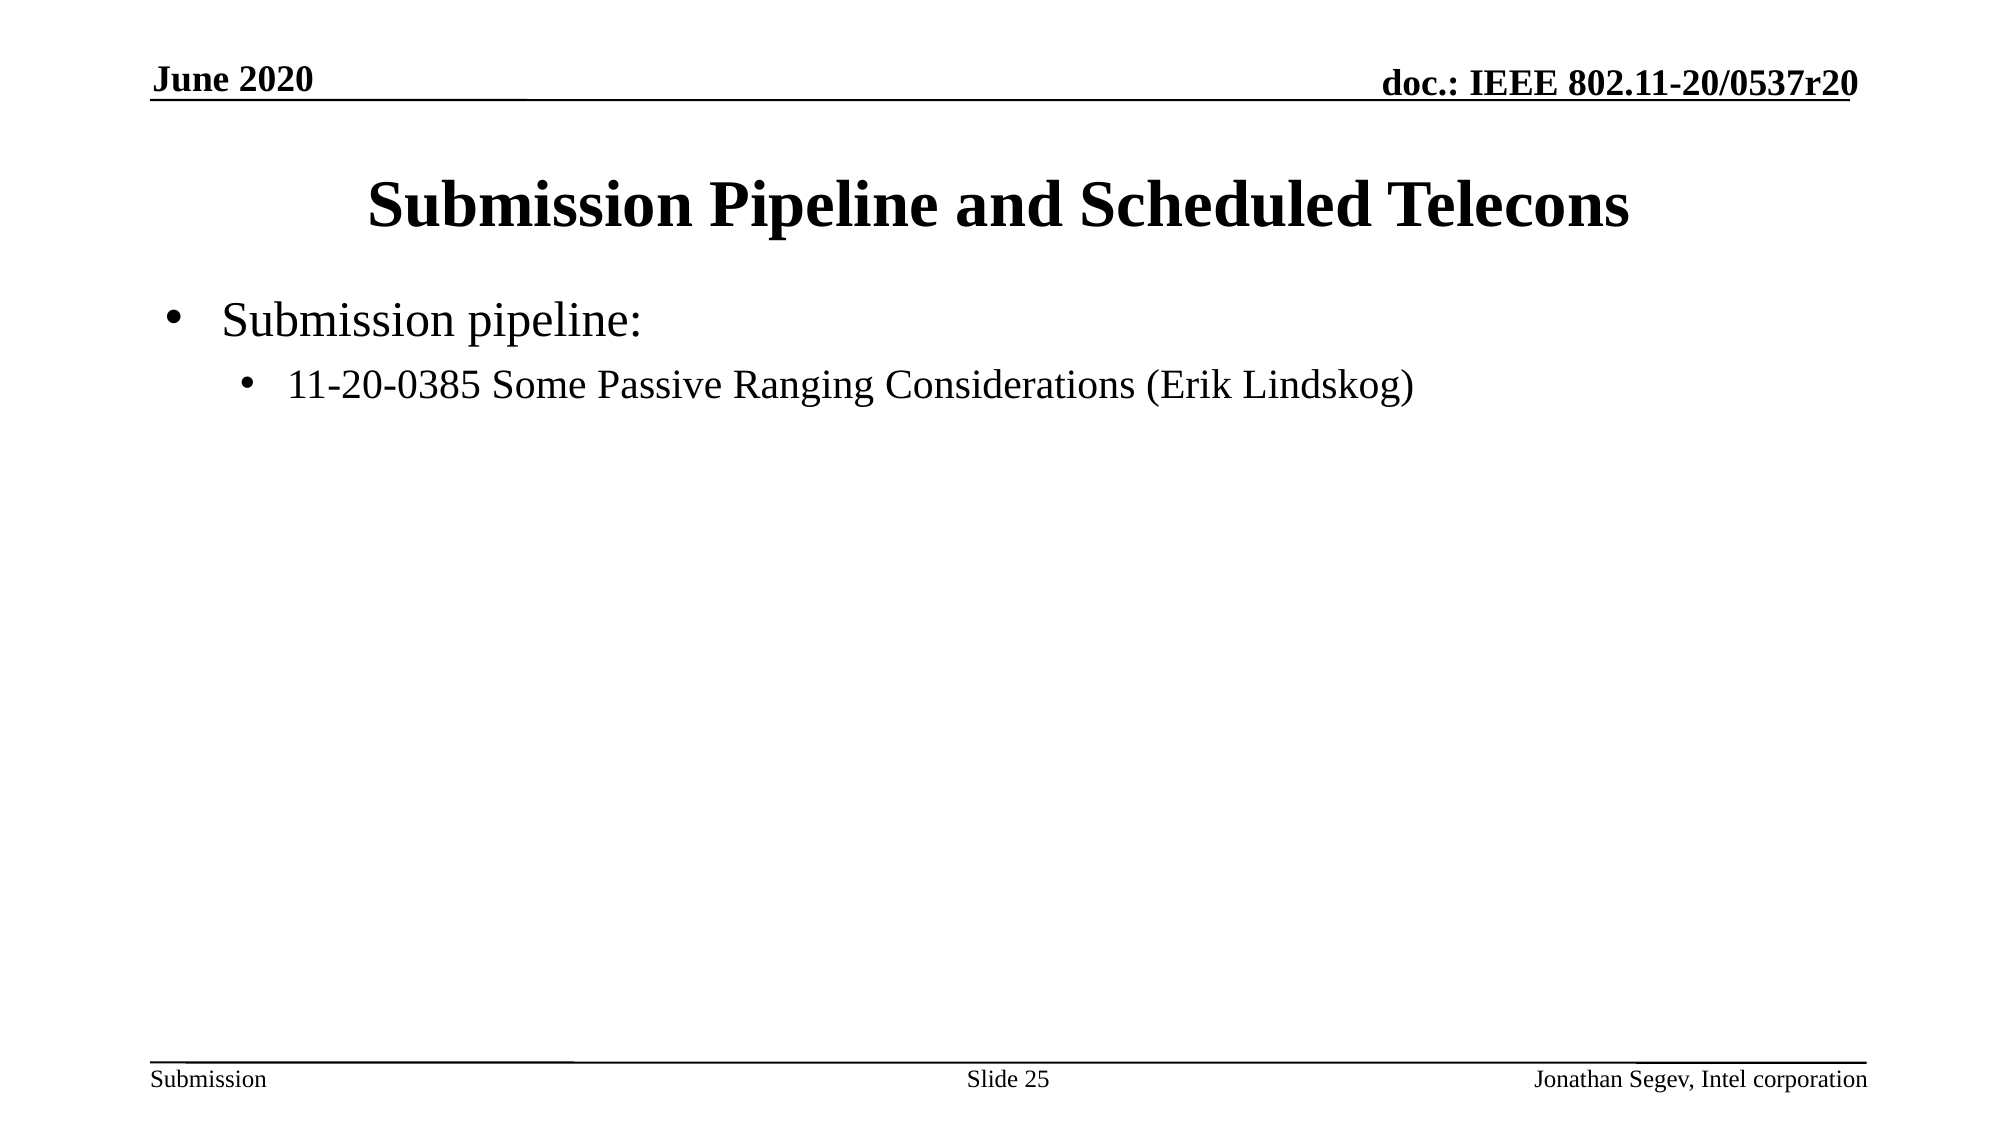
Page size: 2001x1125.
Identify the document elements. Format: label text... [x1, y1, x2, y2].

list Submission pipeline: 11-20-0385 Some Passive Ranging Considerations (Erik Lindskog) [149, 278, 1850, 670]
title Submission Pipeline and Scheduled Telecons [149, 112, 1850, 278]
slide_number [152, 54, 563, 100]
slide_number Slide 25 [950, 1061, 1067, 1123]
footer Jonathan Segev, Intel corporation [1171, 1061, 1869, 1093]
